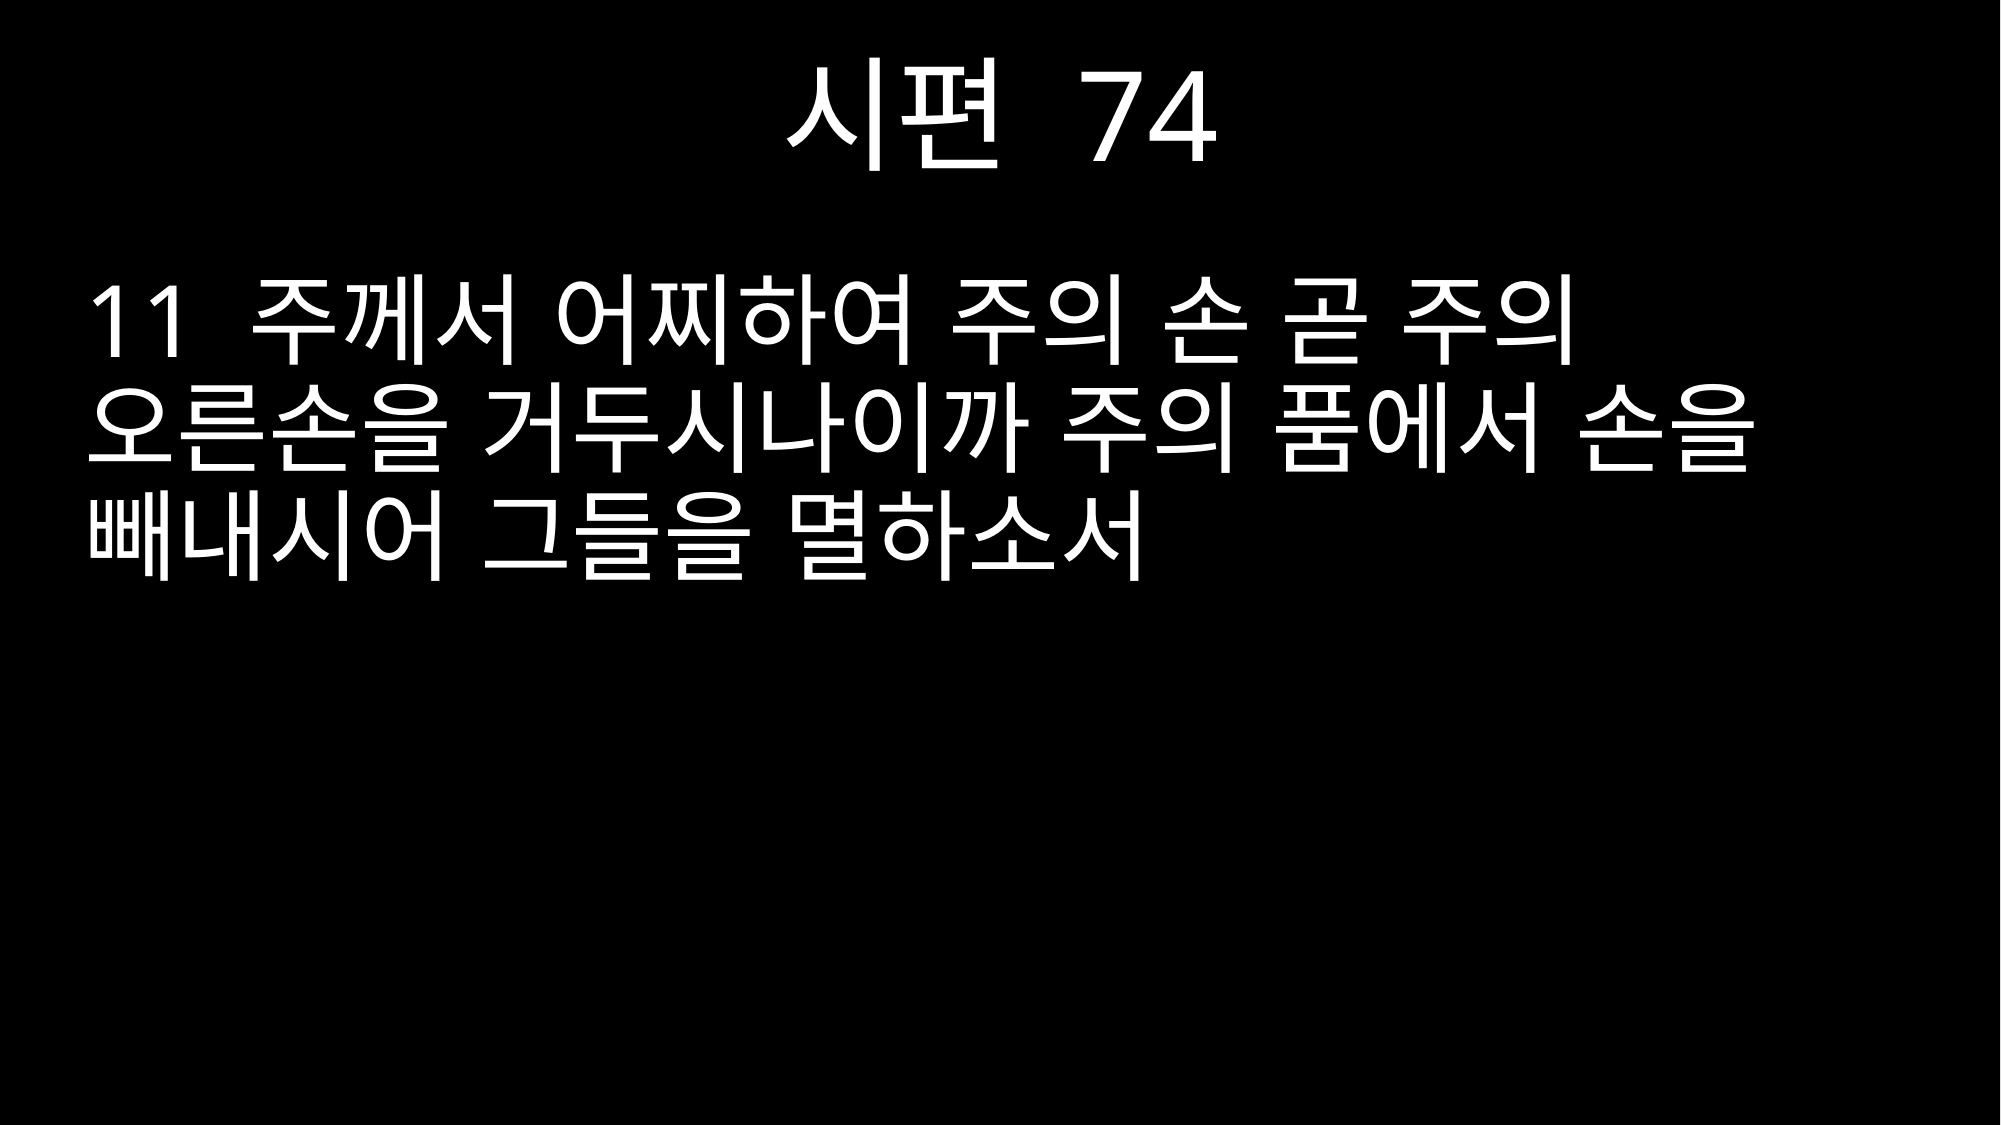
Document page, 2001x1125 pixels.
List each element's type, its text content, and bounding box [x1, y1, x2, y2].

picture [0, 0, 2001, 1125]
list 11 주께서 어찌하여 주의 손 곧 주의 오른손을 거두시나이까 주의 품에서 손을 빼내시어 그들을 멸하소서 [69, 263, 1953, 423]
footer 시편 74 [0, 32, 2000, 192]
